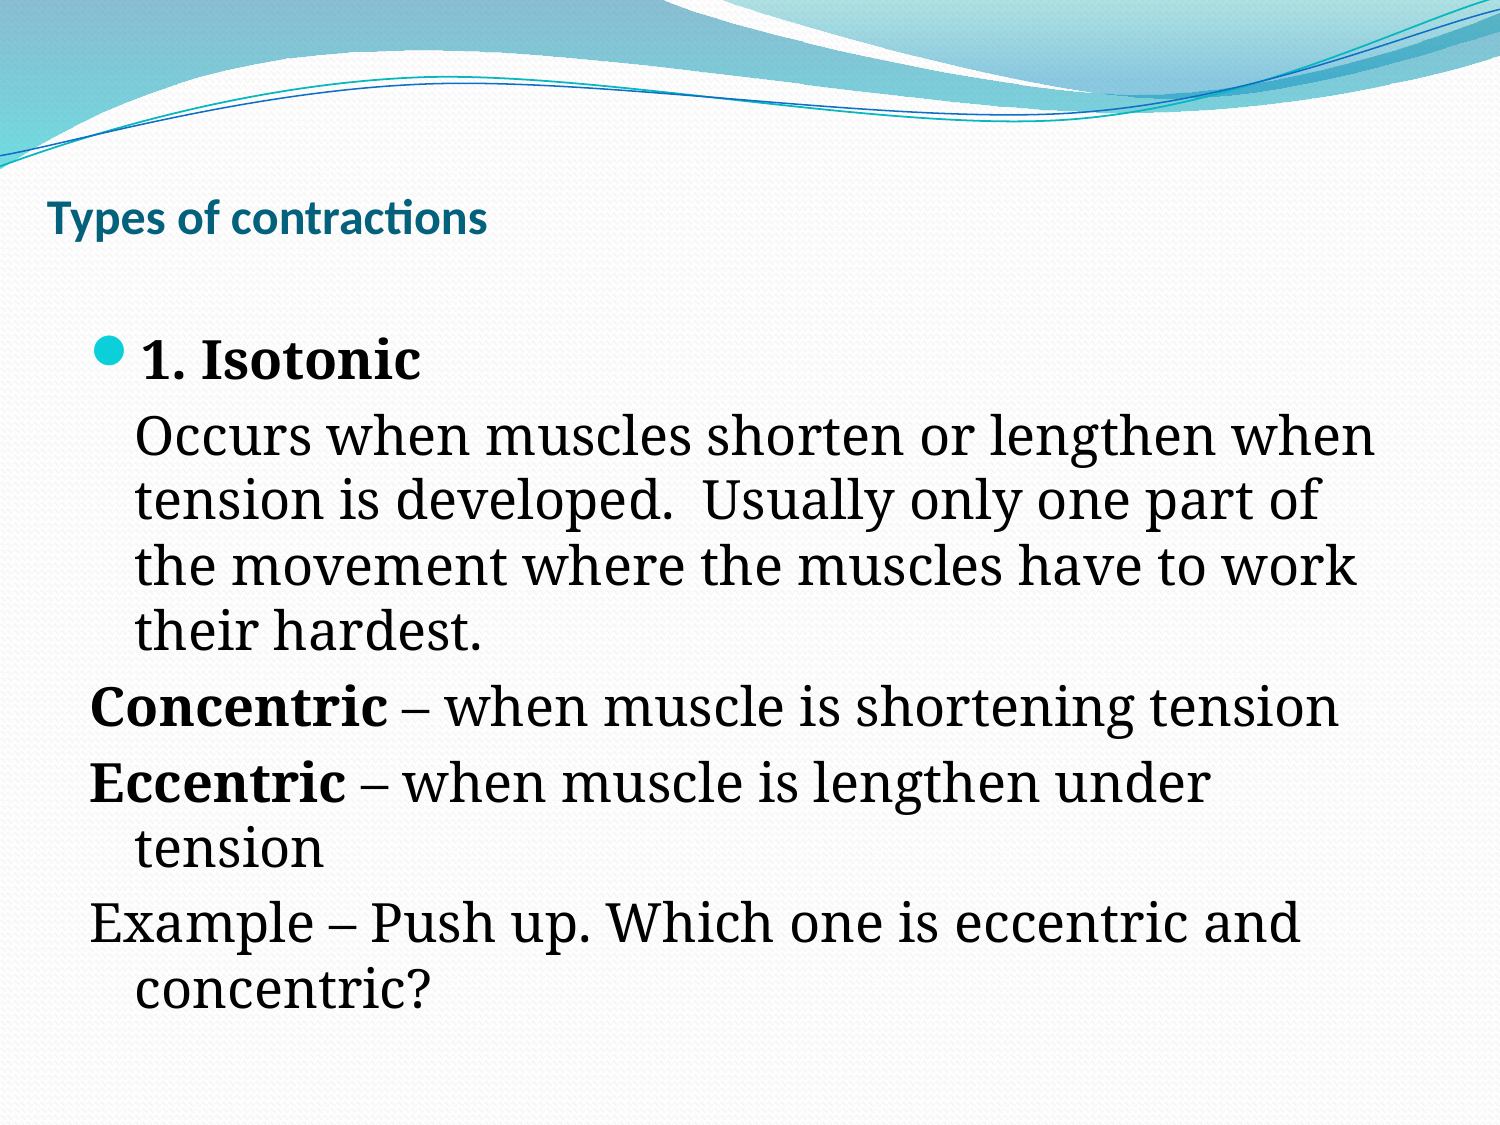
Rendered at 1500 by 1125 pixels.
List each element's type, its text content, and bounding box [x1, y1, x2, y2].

title Types of contractions [46, 117, 1397, 305]
list 1. Isotonic Occurs when muscles shorten or lengthen when tension is developed. Usually only one part of the movement where the muscles have to work their hardest. Concentric – when muscle is shortening tension Eccentric – when muscle is lengthen under tension Example – Push up. Which one is eccentric and concentric? [75, 317, 1425, 1038]
